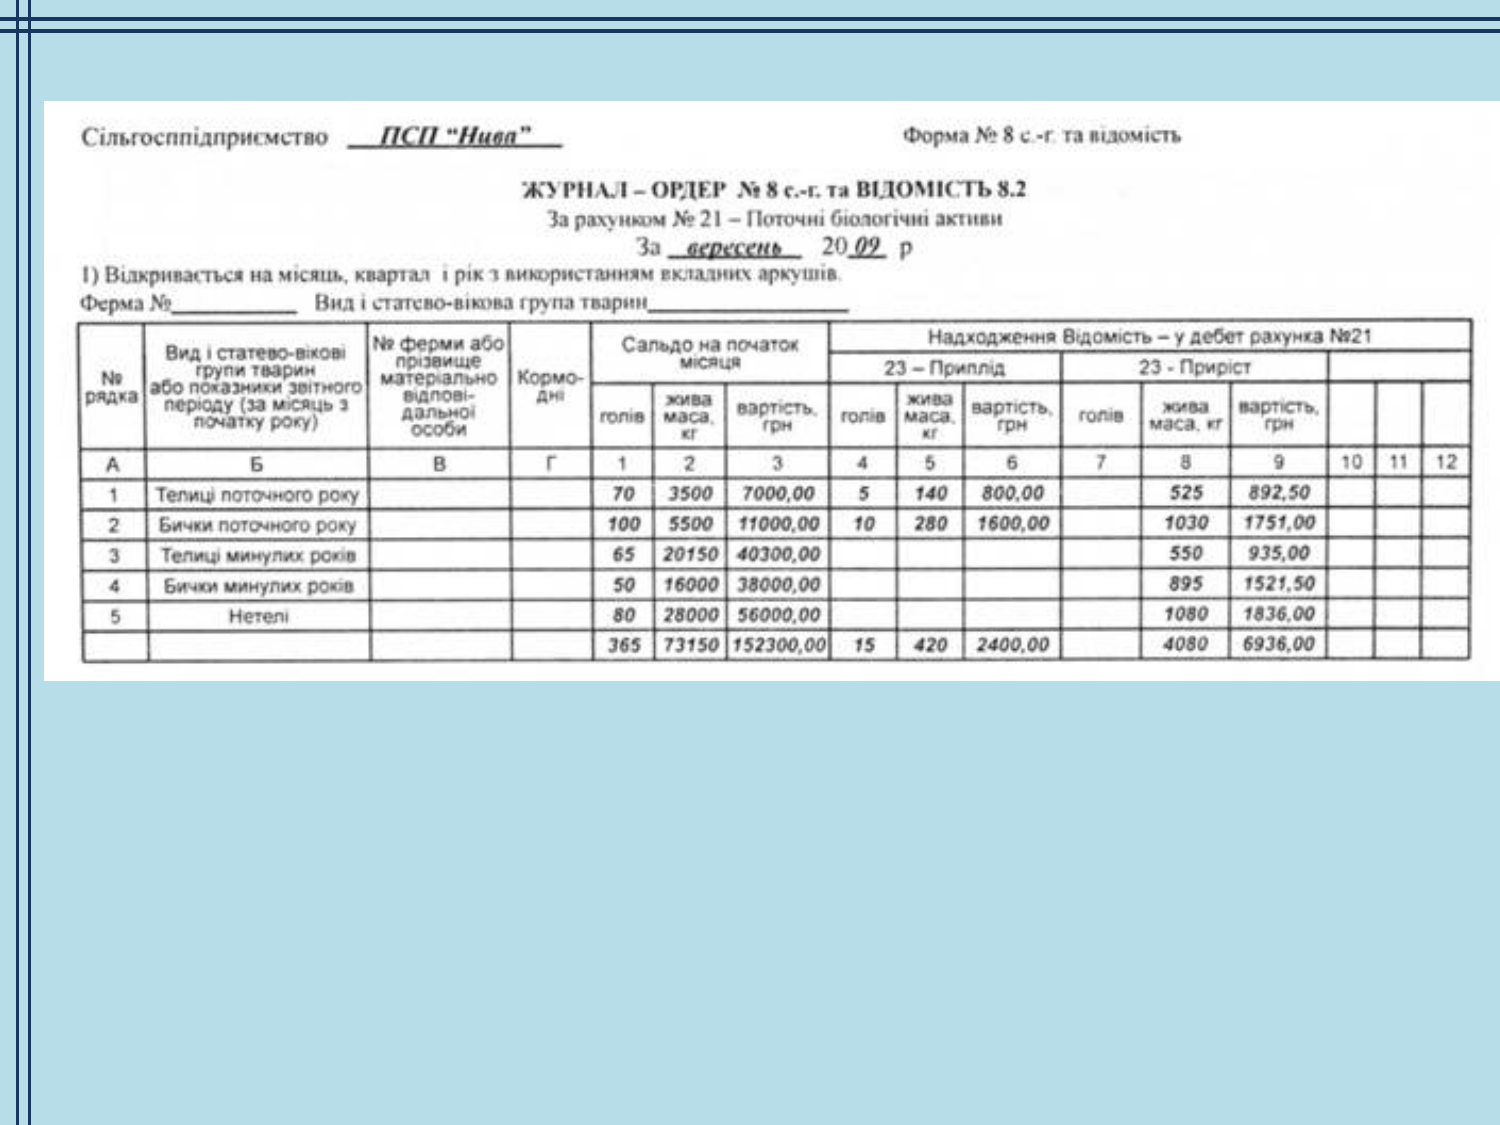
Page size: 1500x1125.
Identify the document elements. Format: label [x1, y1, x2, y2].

picture [43, 101, 1500, 681]
text_box [0, 0, 1500, 1125]
